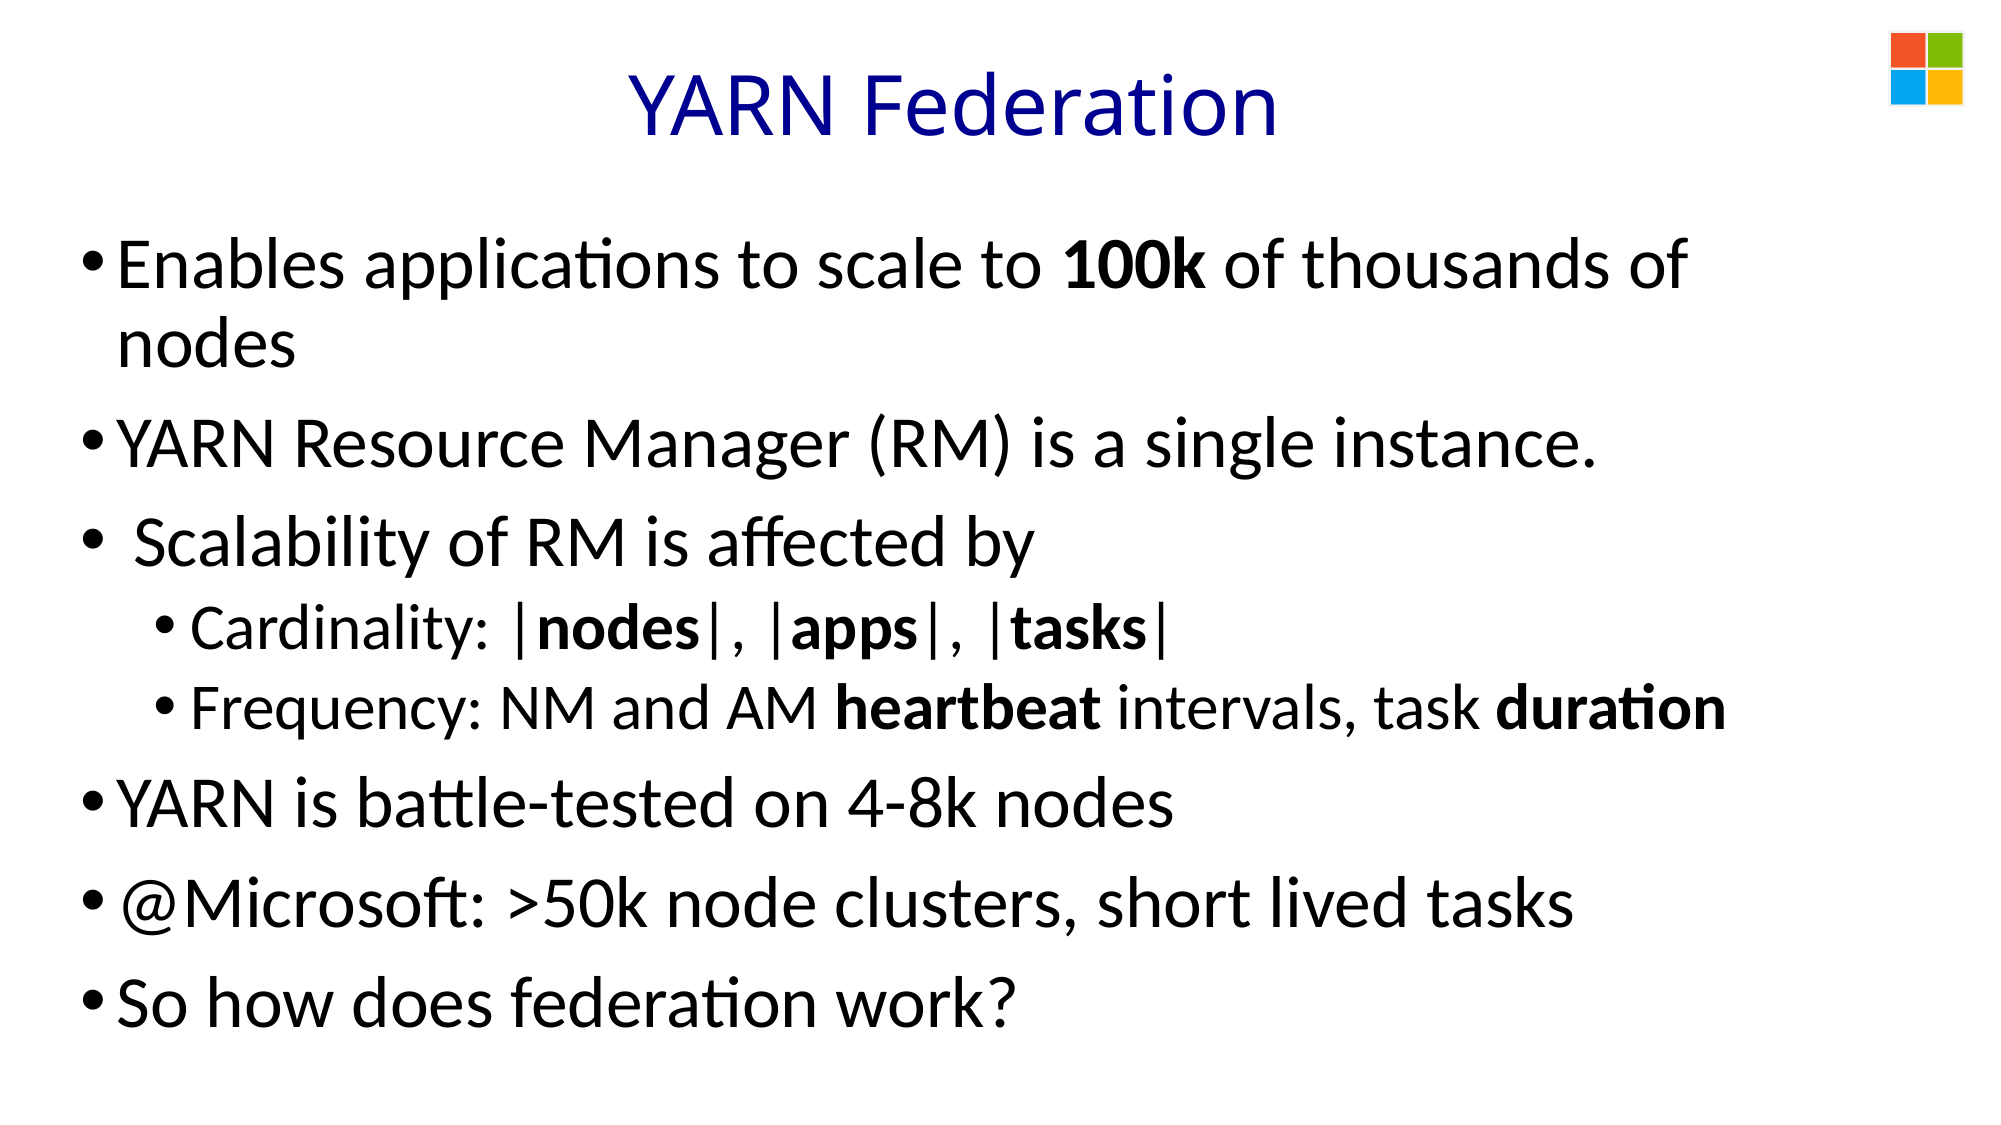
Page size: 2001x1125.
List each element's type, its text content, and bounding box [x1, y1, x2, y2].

title YARN Federation [92, 0, 1818, 218]
list Enables applications to scale to 100k of thousands of nodes YARN Resource Manager (RM) is a single instance. Scalability of RM is affected by Cardinality: |nodes|, |apps|, |tasks| Frequency: NM and AM heartbeat intervals, task duration YARN is battle-tested on 4-8k nodes @Microsoft: >50k node clusters, short lived tasks So how does federation work? [64, 217, 1790, 1053]
picture [1888, 30, 1965, 107]
